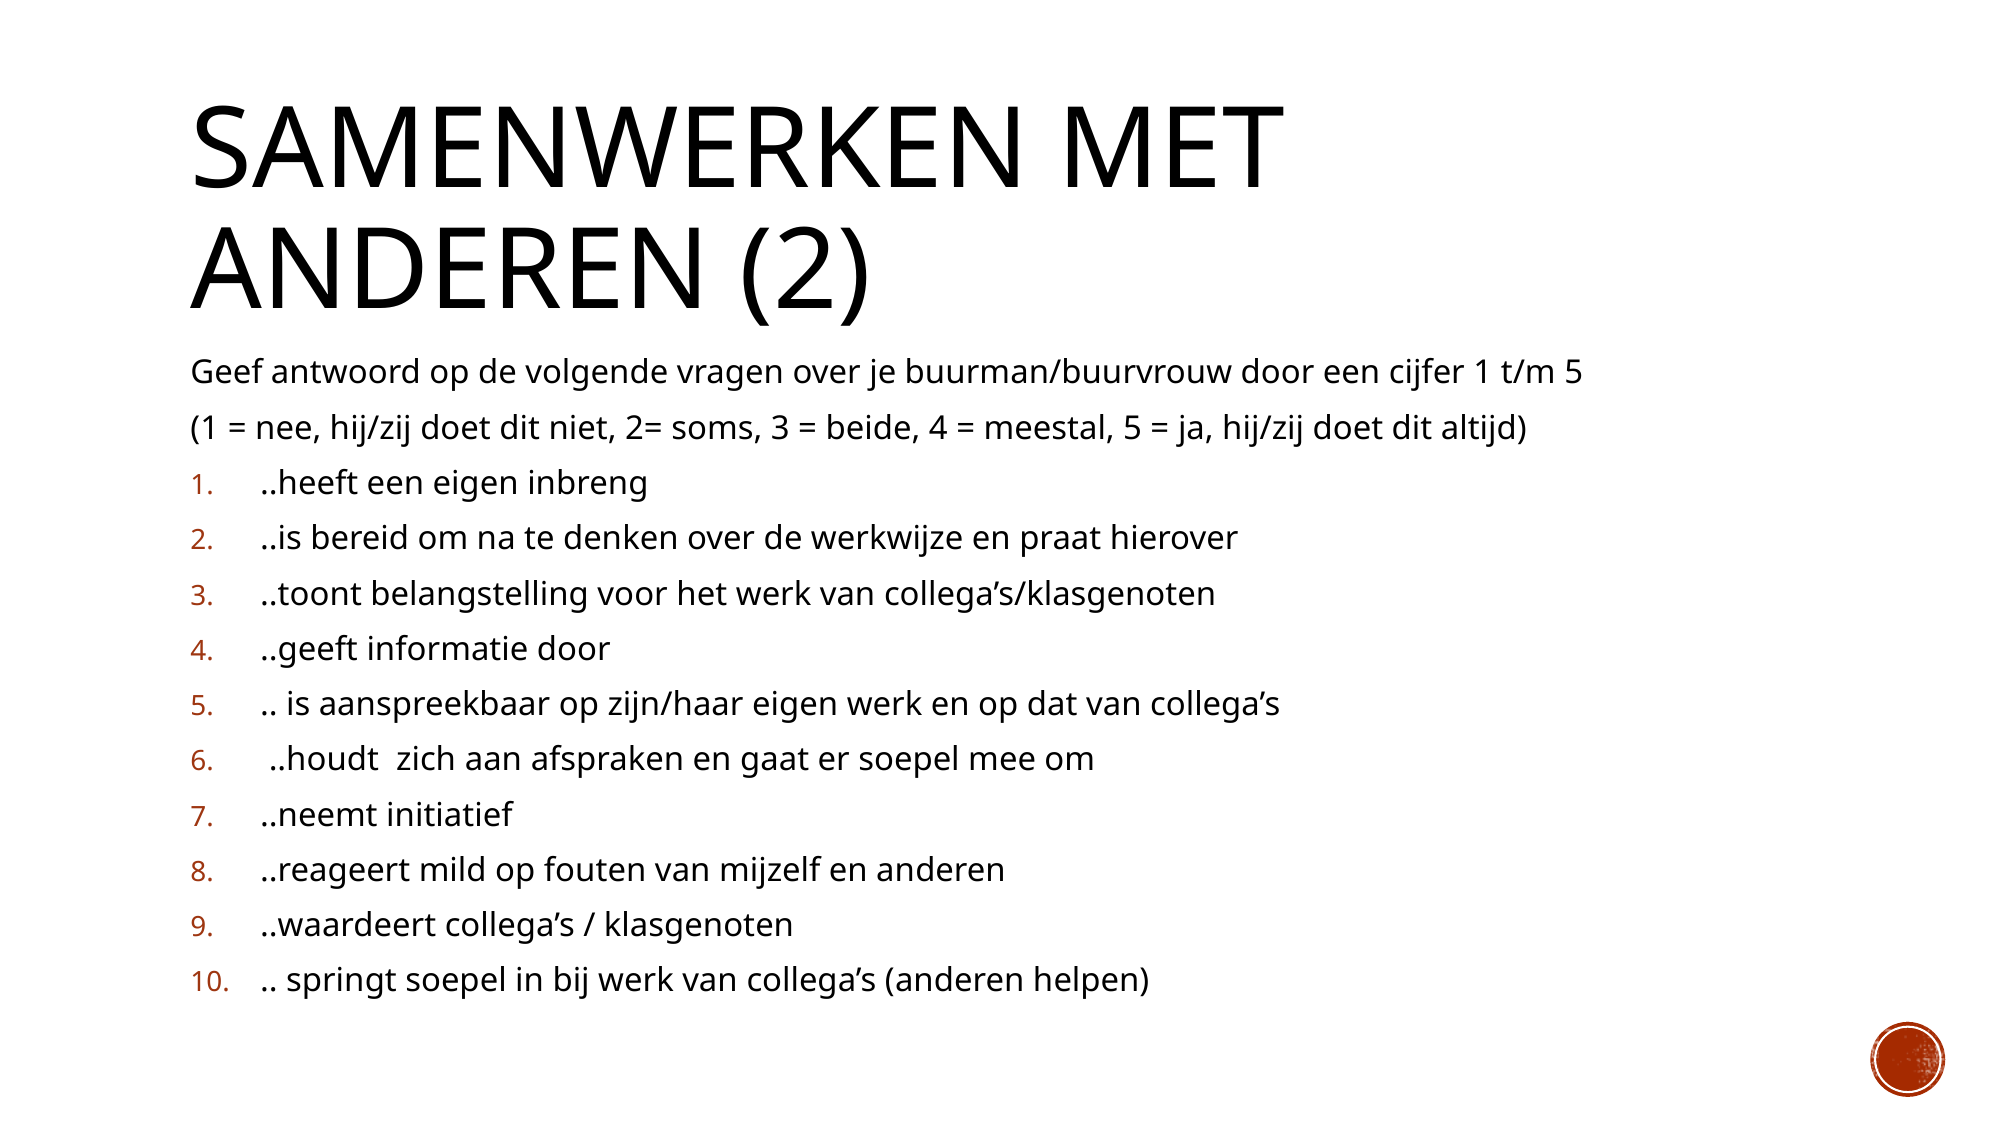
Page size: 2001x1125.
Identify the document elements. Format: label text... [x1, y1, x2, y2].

list Geef antwoord op de volgende vragen over je buurman/buurvrouw door een cijfer 1 t/m 5 (1 = nee, hij/zij doet dit niet, 2= soms, 3 = beide, 4 = meestal, 5 = ja, hij/zij doet dit altijd) ..heeft een eigen inbreng ..is bereid om na te denken over de werkwijze en praat hierover ..toont belangstelling voor het werk van collega’s/klasgenoten ..geeft informatie door .. is aanspreekbaar op zijn/haar eigen werk en op dat van collega’s ..houdt zich aan afspraken en gaat er soepel mee om ..neemt initiatief ..reageert mild op fouten van mijzelf en anderen ..waardeert collega’s / klasgenoten .. springt soepel in bij werk van collega’s (anderen helpen) [175, 348, 1826, 1013]
title Samenwerken met anderen (2) [175, 79, 1826, 344]
